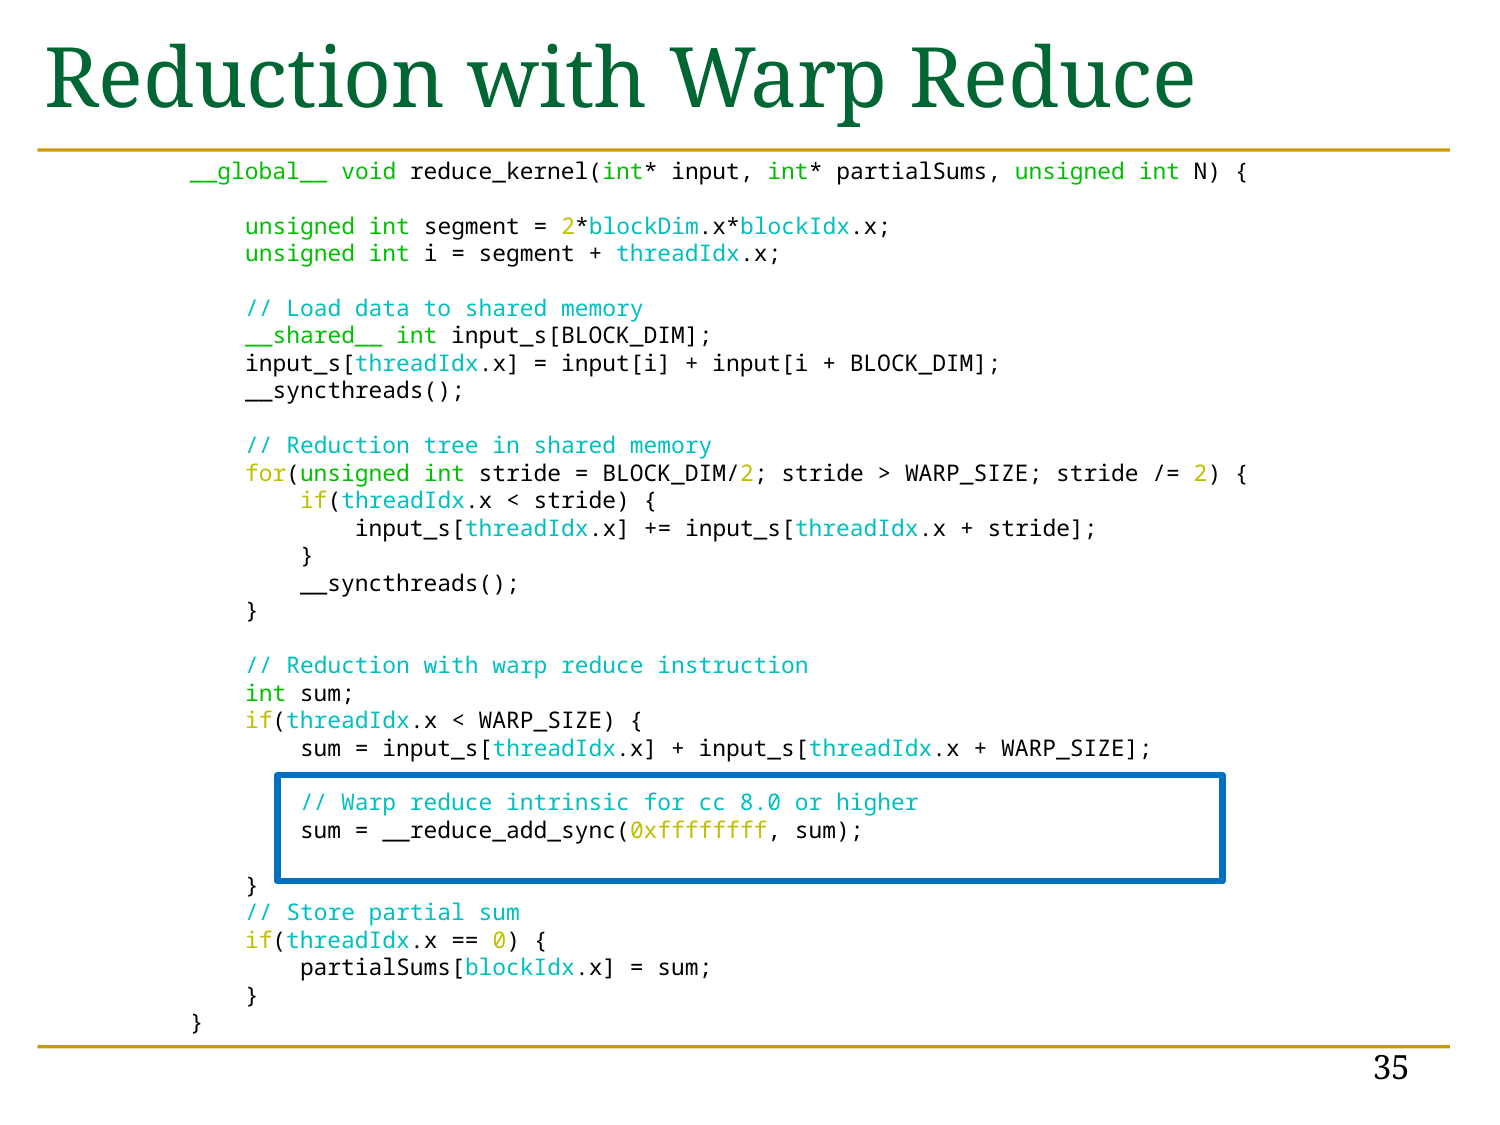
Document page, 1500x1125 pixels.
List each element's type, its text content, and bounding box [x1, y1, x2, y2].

text_box [275, 773, 1224, 883]
title Reduction with Warp Reduce [29, 0, 1349, 150]
text_box __global__ void reduce_kernel(int* input, int* partialSums, unsigned int N) { unsigned int segment = 2*blockDim.x*blockIdx.x; unsigned int i = segment + threadIdx.x; // Load data to shared memory __shared__ int input_s[BLOCK_DIM]; input_s[threadIdx.x] = input[i] + input[i + BLOCK_DIM]; __syncthreads(); // Reduction tree in shared memory for(unsigned int stride = BLOCK_DIM/2; stride > WARP_SIZE; stride /= 2) { if(threadIdx.x < stride) { input_s[threadIdx.x] += input_s[threadIdx.x + stride]; } __syncthreads(); } // Reduction with warp reduce instruction int sum; if(threadIdx.x < WARP_SIZE) { sum = input_s[threadIdx.x] + input_s[threadIdx.x + WARP_SIZE]; // Warp reduce intrinsic for cc 8.0 or higher sum = __reduce_add_sync(0xffffffff, sum); } // Store partial sum if(threadIdx.x == 0) { partialSums[blockIdx.x] = sum; } } [175, 148, 1325, 1043]
slide_number 35 [1074, 1023, 1426, 1100]
